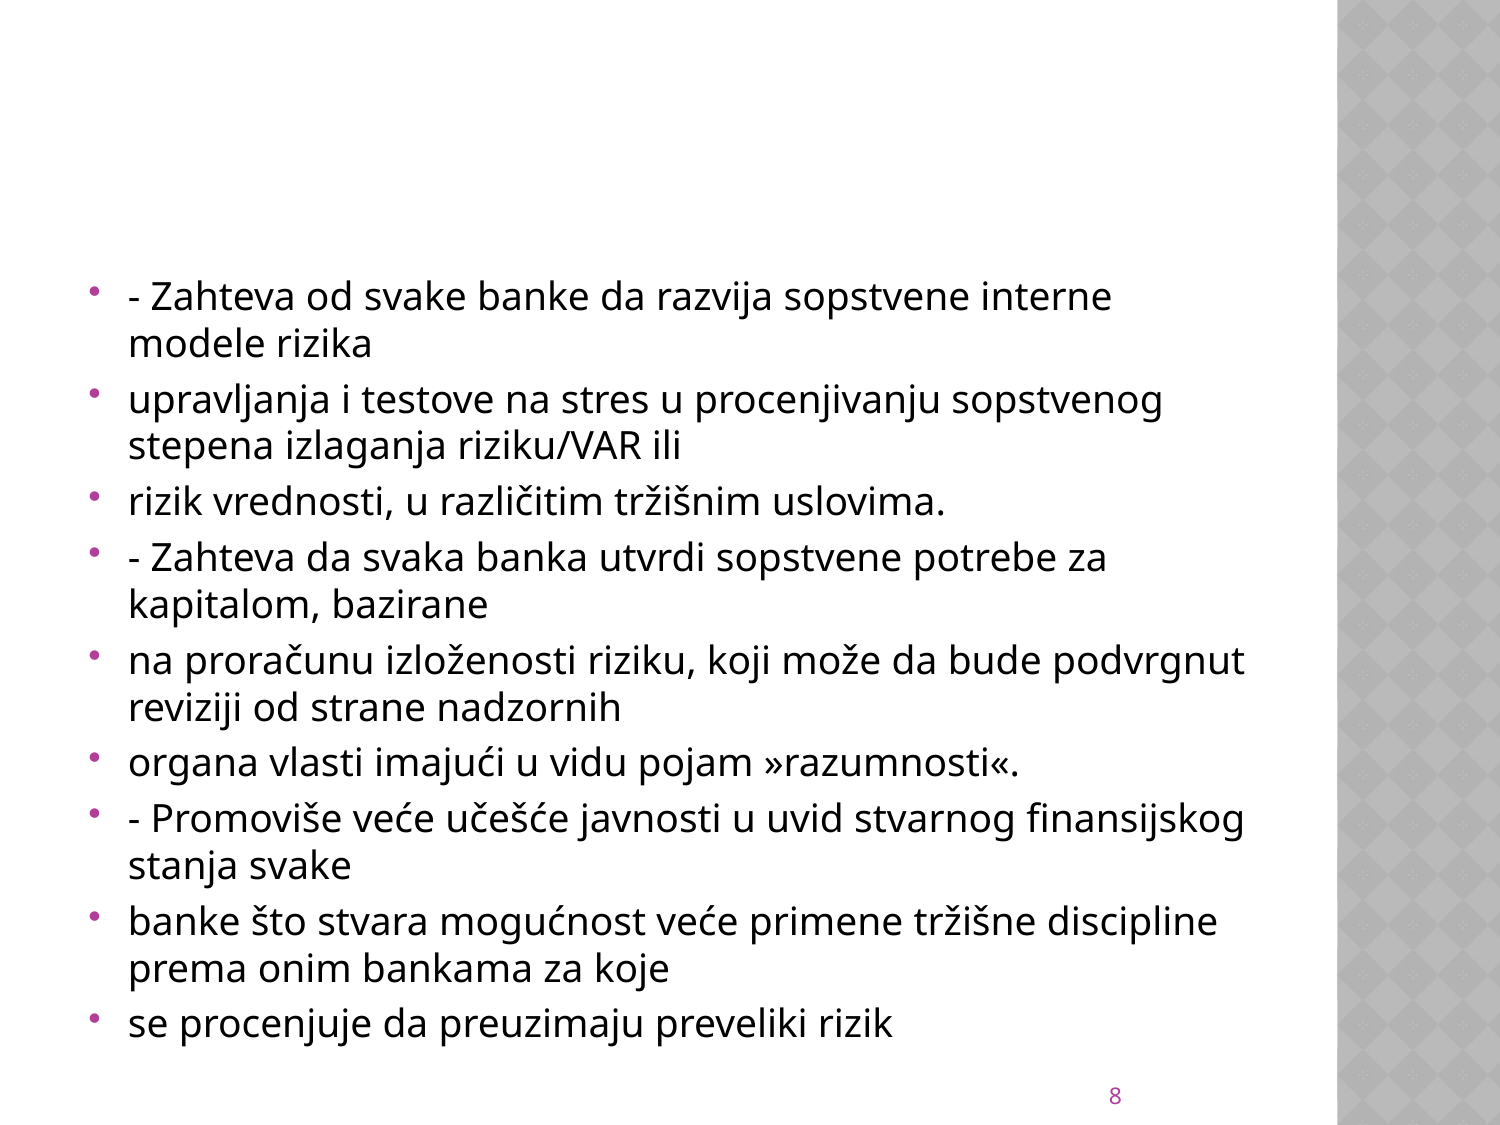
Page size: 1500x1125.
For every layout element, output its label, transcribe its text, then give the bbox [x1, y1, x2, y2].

slide_number 8 [1025, 1075, 1122, 1113]
list - Zahteva od svake banke da razvija sopstvene interne modele rizika upravljanja i testove na stres u procenjivanju sopstvenog stepena izlaganja riziku/VAR ili rizik vrednosti, u različitim tržišnim uslovima. - Zahteva da svaka banka utvrdi sopstvene potrebe za kapitalom, bazirane na proračunu izloženosti riziku, koji može da bude podvrgnut reviziji od strane nadzornih organa vlasti imajući u vidu pojam »razumnosti«. - Promoviše veće učešće javnosti u uvid stvarnog finansijskog stanja svake banke što stvara mogućnost veće primene tržišne discipline prema onim bankama za koje se procenjuje da preuzimaju preveliki rizik [75, 264, 1263, 1059]
